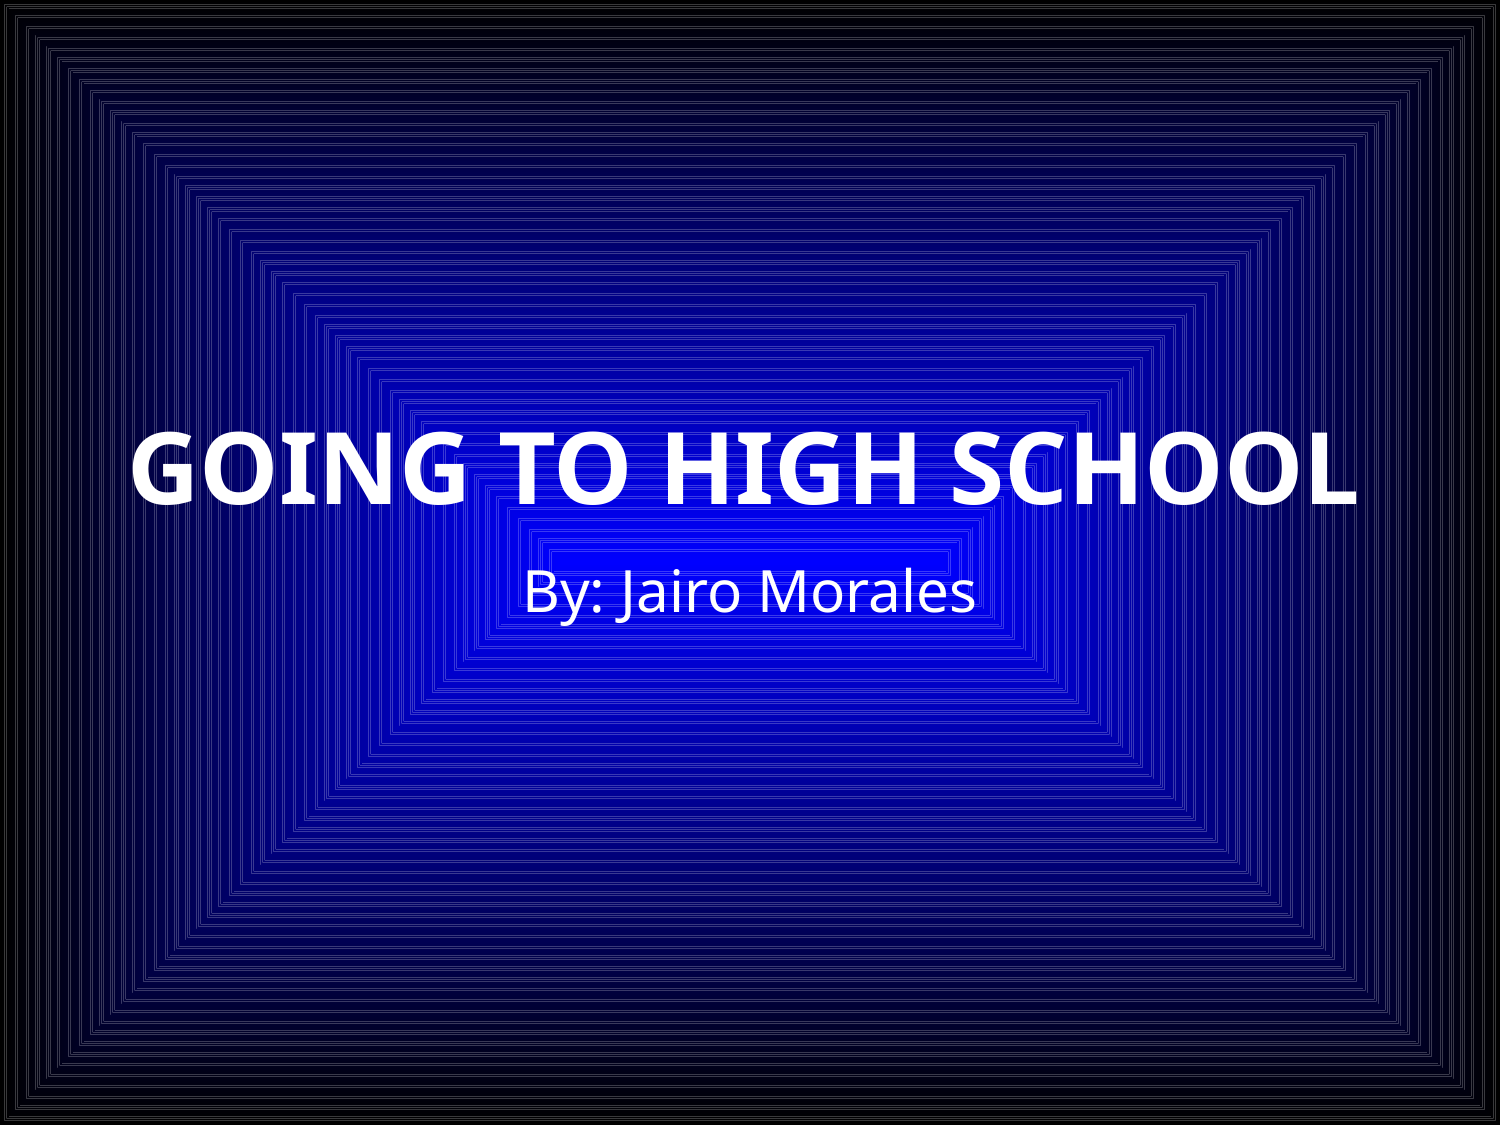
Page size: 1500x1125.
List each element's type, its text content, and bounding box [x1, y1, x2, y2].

title Going to high school [69, 224, 1420, 525]
subtitle By: Jairo Morales [225, 546, 1275, 834]
